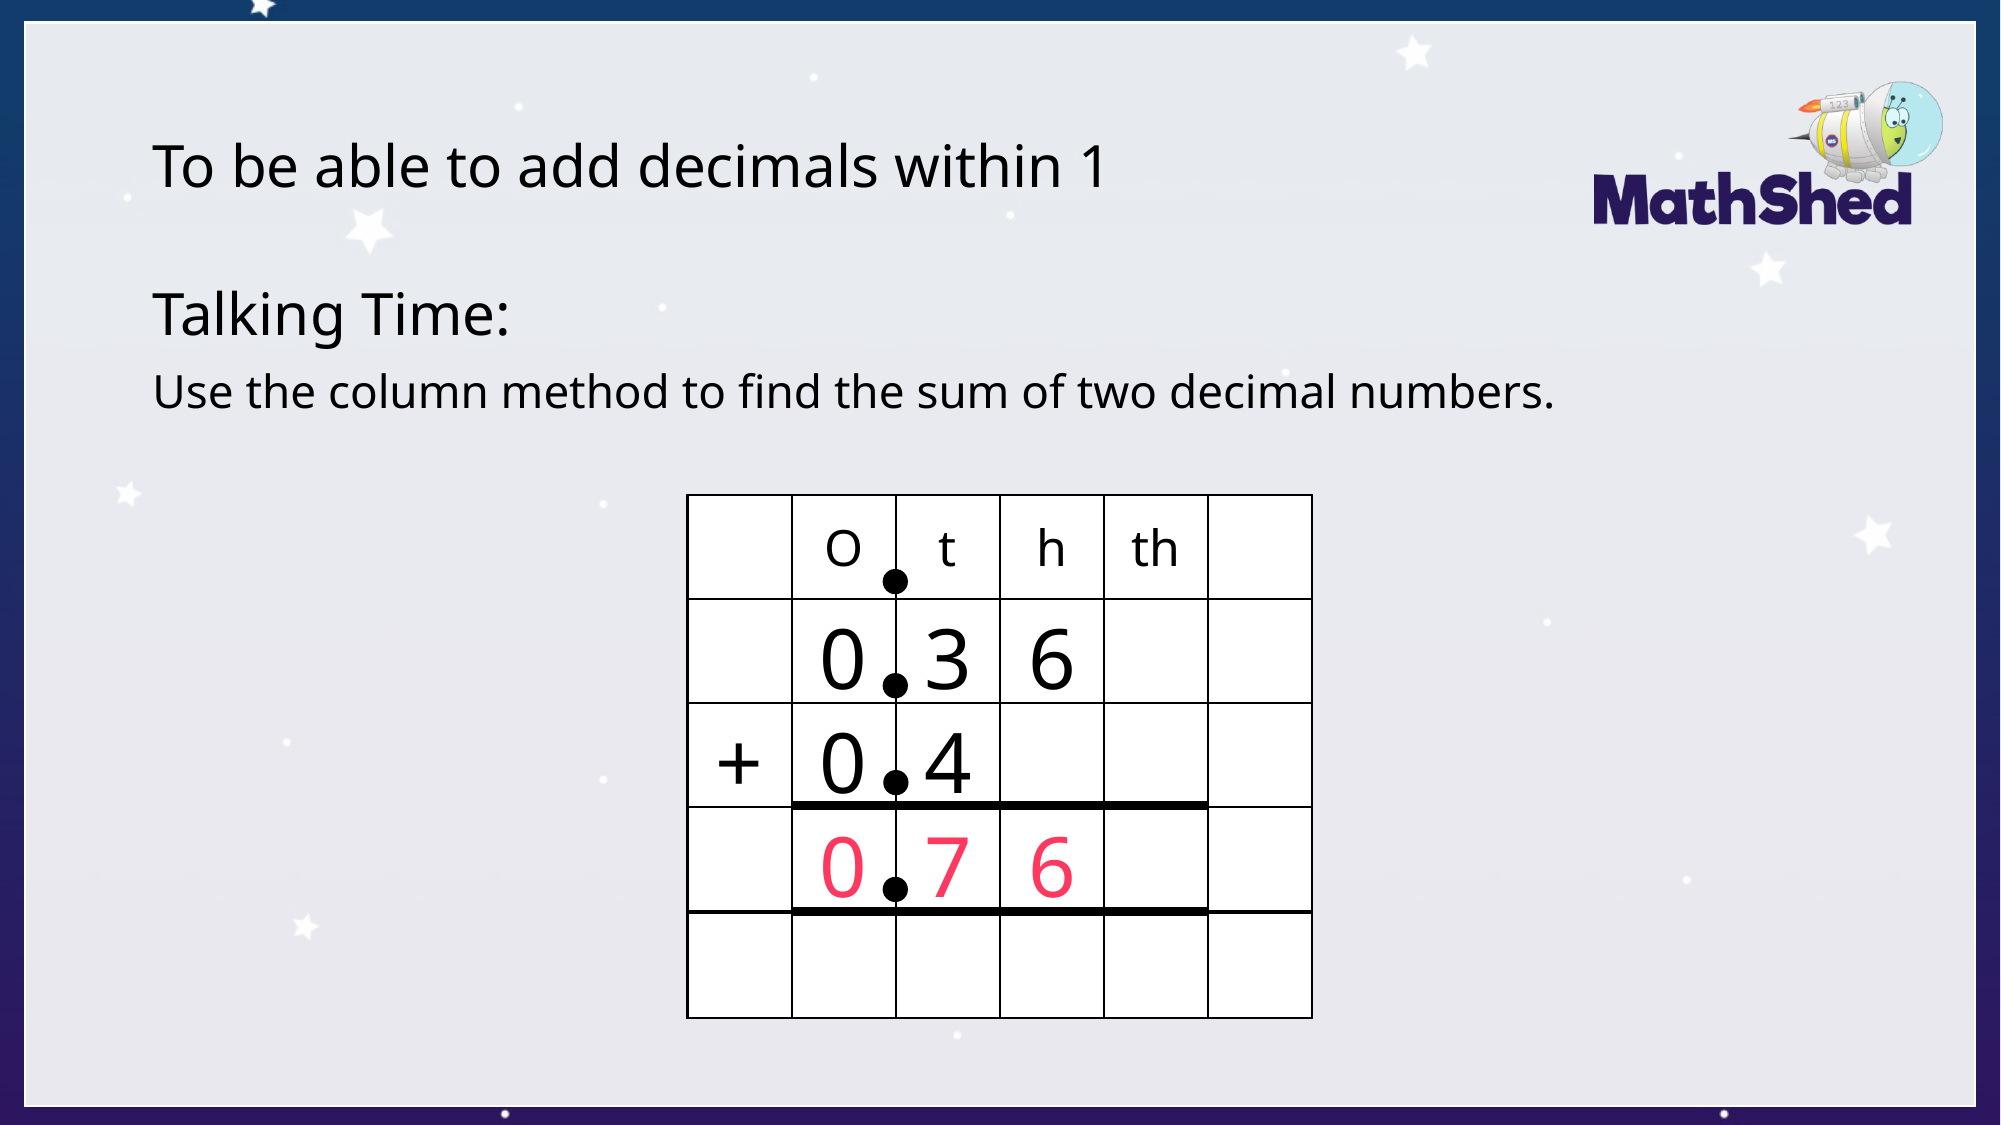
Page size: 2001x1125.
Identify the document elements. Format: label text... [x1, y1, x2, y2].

text_box + [686, 702, 791, 806]
text_box 0 [791, 806, 895, 907]
text_box [1103, 916, 1207, 1019]
text_box 0 [791, 702, 895, 801]
text_box t [895, 494, 999, 598]
text_box [999, 916, 1103, 1019]
text_box th [1103, 494, 1207, 598]
title To be able to add decimals within 1 [137, 59, 1578, 277]
text_box [882, 568, 908, 595]
text_box [1207, 494, 1313, 598]
text_box O [791, 494, 895, 598]
text_box 6 [999, 598, 1103, 702]
text_box [1207, 598, 1313, 702]
text_box 3 [895, 598, 999, 702]
text_box 7 [895, 810, 999, 907]
text_box [883, 769, 909, 796]
text_box [1207, 912, 1313, 1019]
text_box [1103, 598, 1207, 702]
text_box [895, 916, 999, 1019]
text_box [1103, 810, 1207, 907]
text_box 4 [895, 702, 999, 801]
text_box [999, 702, 1103, 801]
text_box [686, 598, 791, 702]
text_box [882, 876, 908, 903]
text_box [686, 912, 791, 1019]
text_box [686, 494, 791, 598]
text_box h [999, 494, 1103, 598]
text_box [1103, 702, 1207, 801]
text_box [882, 673, 908, 699]
text_box [1207, 702, 1313, 806]
text_box 6 [999, 810, 1103, 907]
list Talking Time: Use the column method to find the sum of two decimal numbers. [137, 277, 1863, 992]
text_box [791, 912, 895, 1019]
text_box [686, 806, 791, 912]
picture [0, 0, 2001, 1125]
text_box [1207, 806, 1313, 912]
text_box 0 [791, 598, 895, 702]
